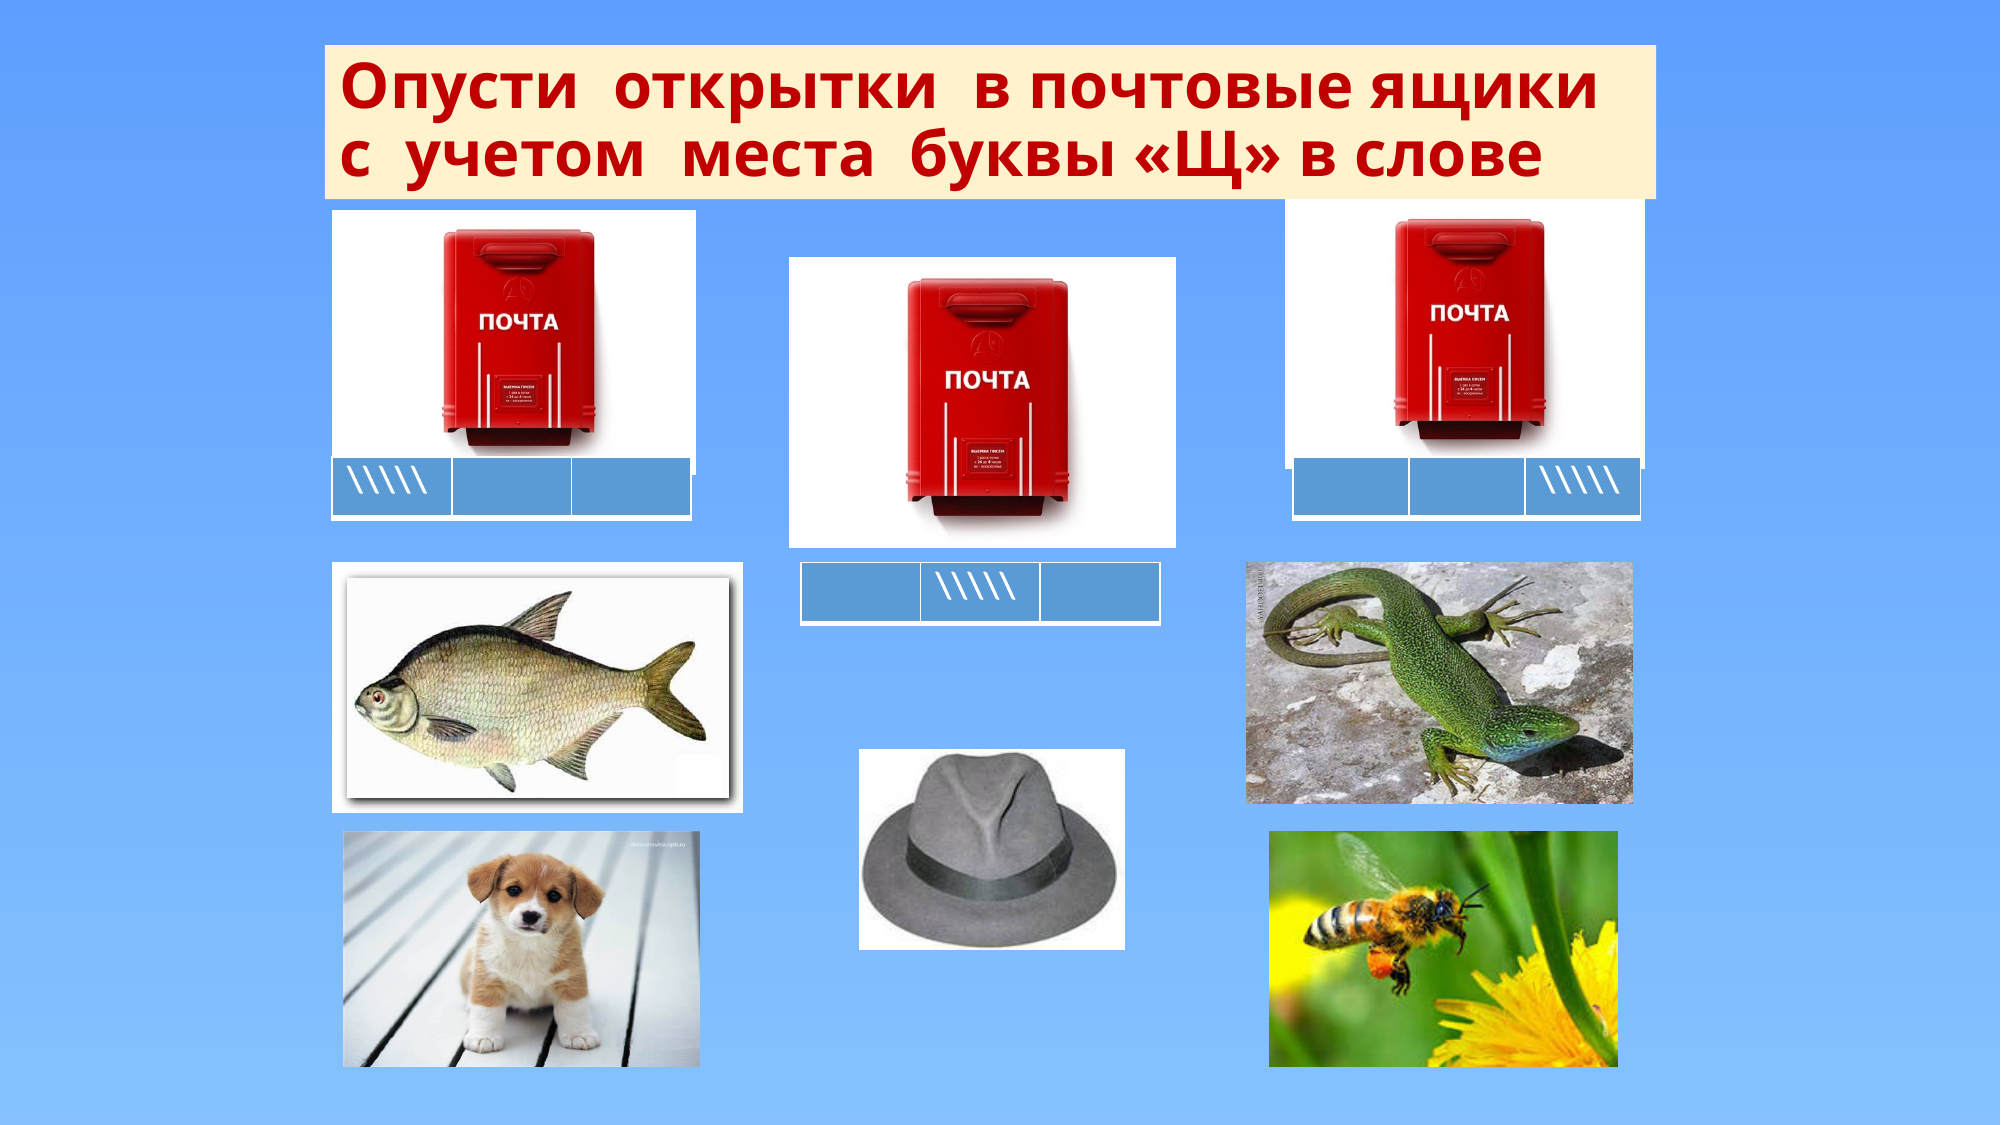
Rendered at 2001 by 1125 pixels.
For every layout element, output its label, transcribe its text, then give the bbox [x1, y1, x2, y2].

table_header \\\\\ [921, 563, 1039, 621]
picture [858, 749, 1126, 950]
table_header \\\\\ [1526, 474, 1640, 515]
table_header [453, 481, 571, 515]
picture [1268, 831, 1619, 1067]
picture [331, 210, 696, 475]
title Опусти открытки в почтовые ящики с учетом места буквы «Щ» в слове [324, 45, 1657, 200]
table_header \\\\\ [333, 479, 451, 515]
picture [1284, 198, 1645, 470]
table_header [1294, 474, 1408, 515]
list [788, 257, 1177, 549]
picture [343, 831, 700, 1067]
picture [331, 561, 743, 814]
table_header [1041, 563, 1159, 621]
table_header [1410, 474, 1524, 515]
table_header [572, 481, 690, 515]
table_header [802, 563, 920, 621]
picture [1245, 561, 1634, 805]
